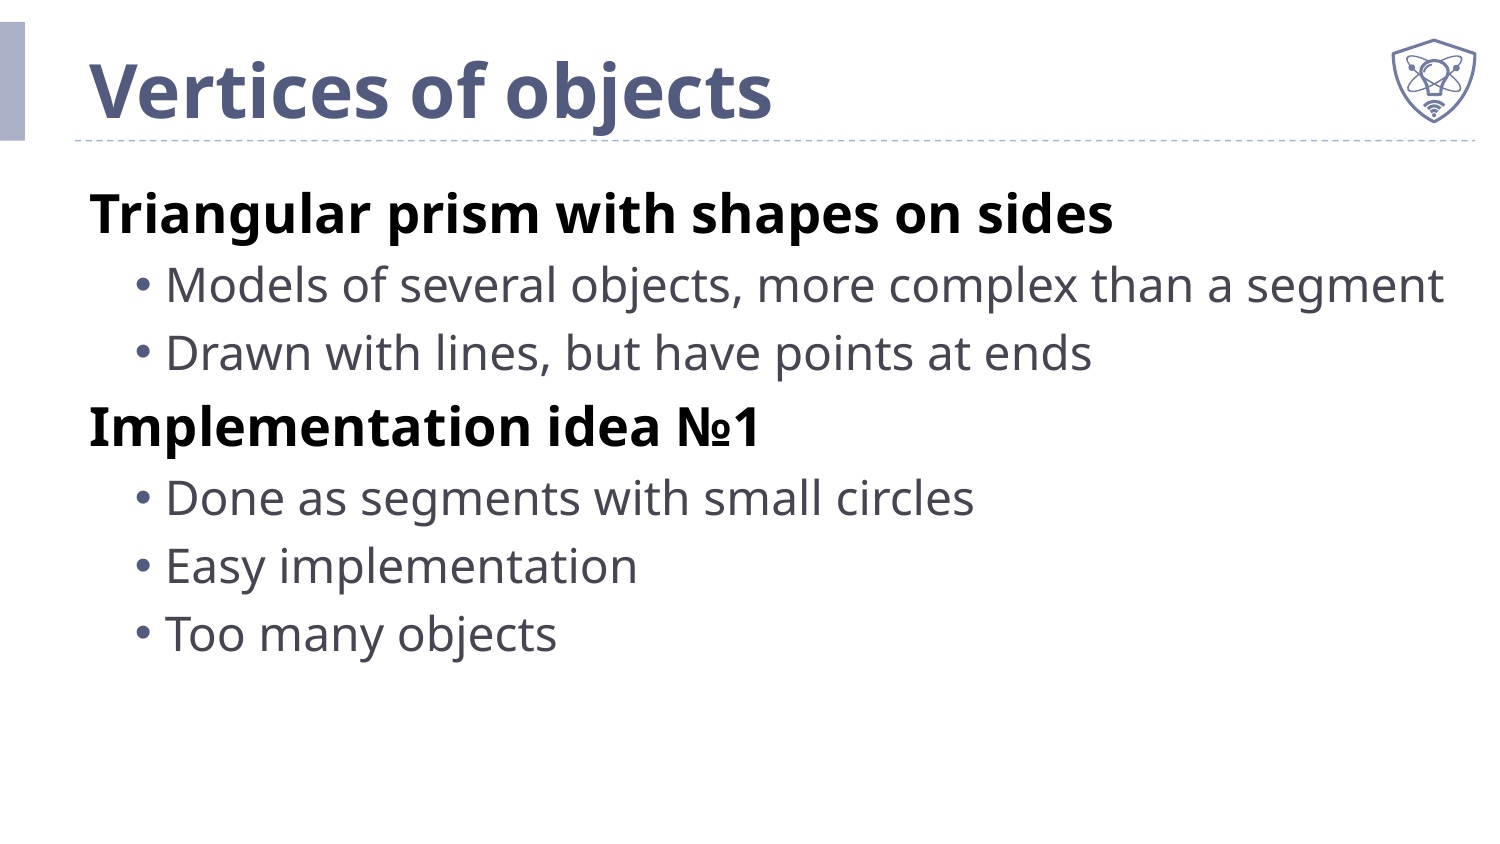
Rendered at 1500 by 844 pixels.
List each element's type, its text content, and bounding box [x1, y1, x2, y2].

list Triangular prism with shapes on sides Models of several objects, more complex than a segment Drawn with lines, but have points at ends Implementation idea №1 Done as segments with small circles Easy implementation Too many objects [75, 171, 1475, 835]
title Vertices of objects [75, 18, 1475, 141]
